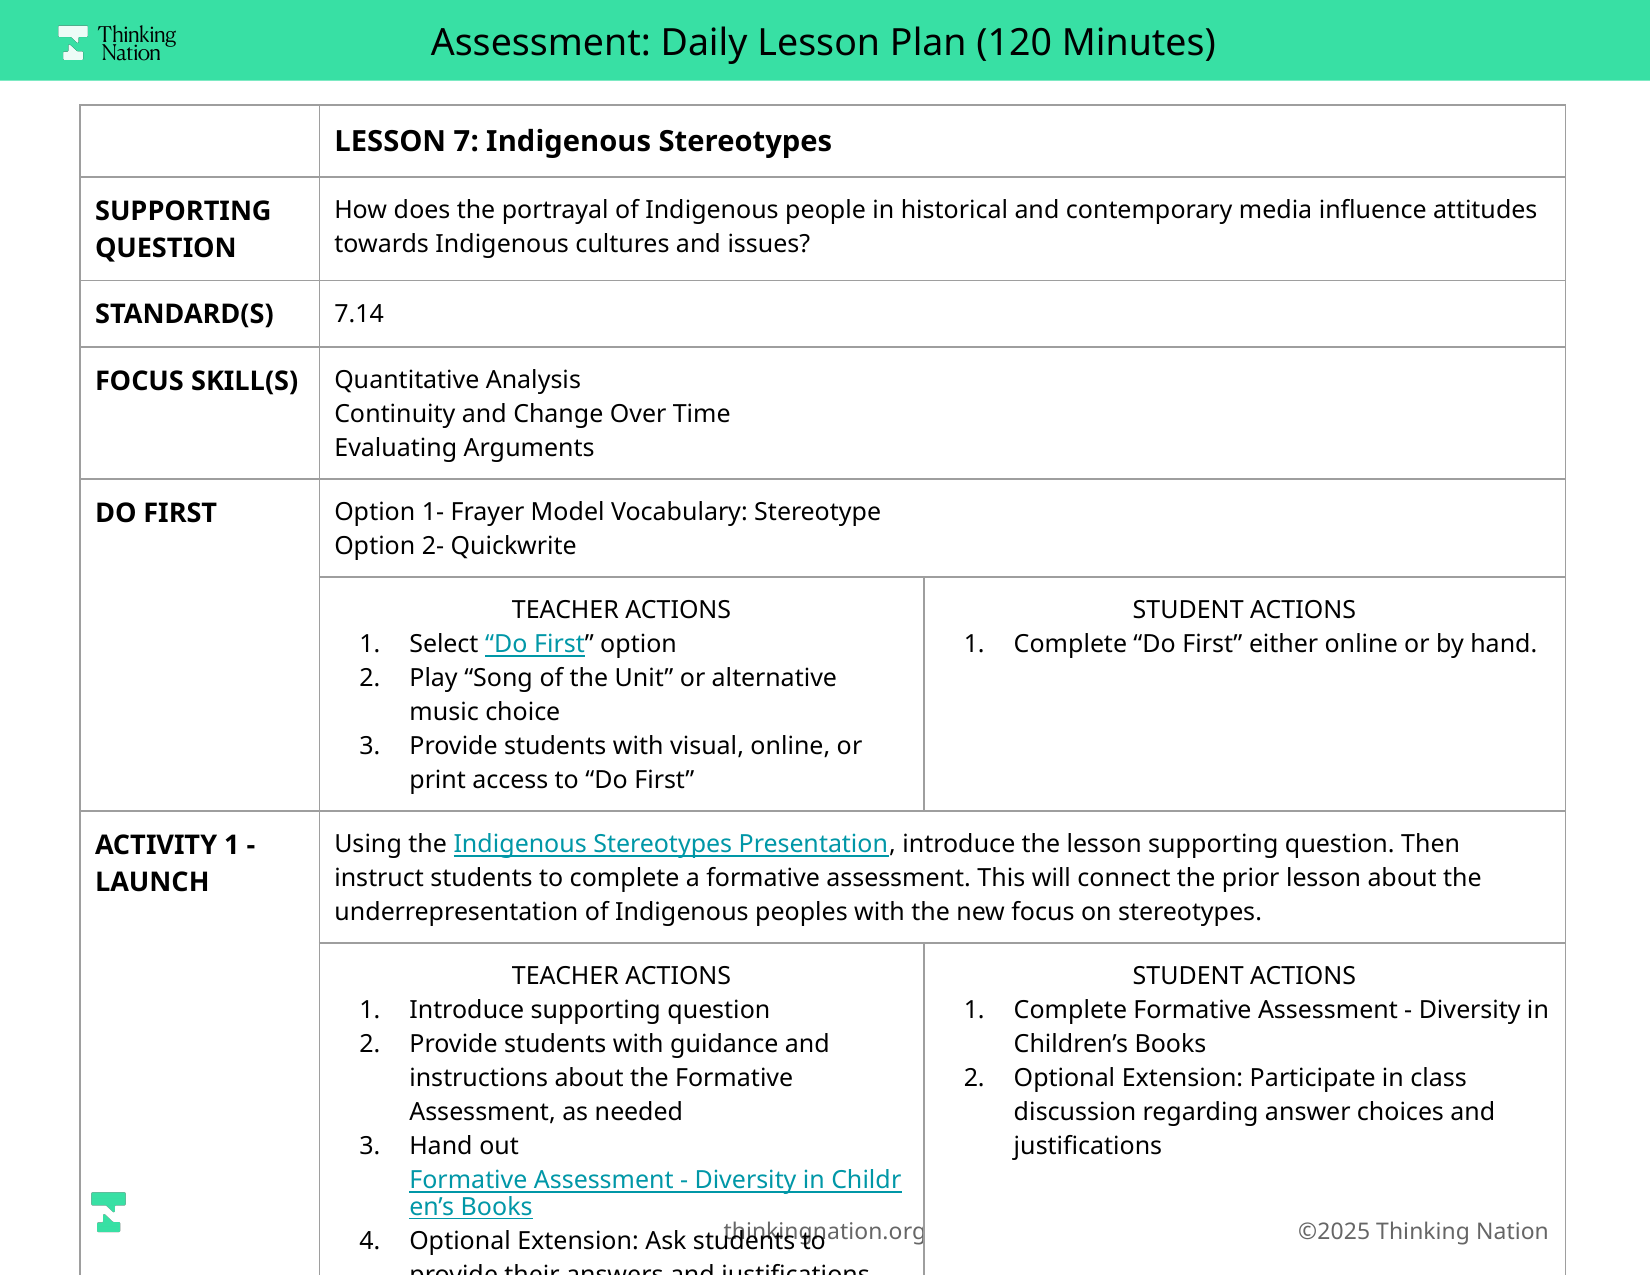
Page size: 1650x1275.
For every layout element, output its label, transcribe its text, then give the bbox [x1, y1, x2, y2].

table_cell Quantitative Analysis Continuity and Change Over Time Evaluating Arguments [320, 348, 1565, 478]
table_cell DO FIRST [81, 480, 319, 810]
table_cell STUDENT ACTIONS Complete “Do First” either online or by hand. [925, 578, 1565, 810]
table_cell Using the Indigenous Stereotypes Presentation, introduce the lesson supporting question. Then instruct students to complete a formative assessment. This will connect the prior lesson about the underrepresentation of Indigenous peoples with the new focus on stereotypes. [320, 812, 1565, 942]
table_cell 7.14 [320, 281, 1565, 346]
table_cell SUPPORTING QUESTION [81, 178, 319, 280]
table_cell TEACHER ACTIONS Introduce supporting question Provide students with guidance and instructions about the Formative Assessment, as needed Hand out Formative Assessment - Diversity in Children’s Books Optional Extension: Ask students to provide their answers and justifications [320, 944, 923, 1275]
table_cell STUDENT ACTIONS Complete Formative Assessment - Diversity in Children’s Books Optional Extension: Participate in class discussion regarding answer choices and justifications [925, 944, 1565, 1275]
table_header LESSON 7: Indigenous Stereotypes [320, 106, 1565, 176]
table_header [81, 106, 319, 176]
table_cell How does the portrayal of Indigenous people in historical and contemporary media influence attitudes towards Indigenous cultures and issues? [320, 178, 1565, 280]
table_cell ACTIVITY 1 - LAUNCH [81, 812, 319, 1275]
table_cell FOCUS SKILL(S) [81, 348, 319, 478]
table_cell TEACHER ACTIONS Select “Do First” option Play “Song of the Unit” or alternative music choice Provide students with visual, online, or print access to “Do First” [320, 578, 923, 810]
picture [45, 14, 180, 71]
picture [80, 1184, 136, 1240]
table_cell STANDARD(S) [81, 281, 319, 346]
table_cell Option 1- Frayer Model Vocabulary: Stereotype Option 2- Quickwrite [320, 480, 1565, 576]
text_box Assessment: Daily Lesson Plan (120 Minutes) [0, 0, 1650, 81]
